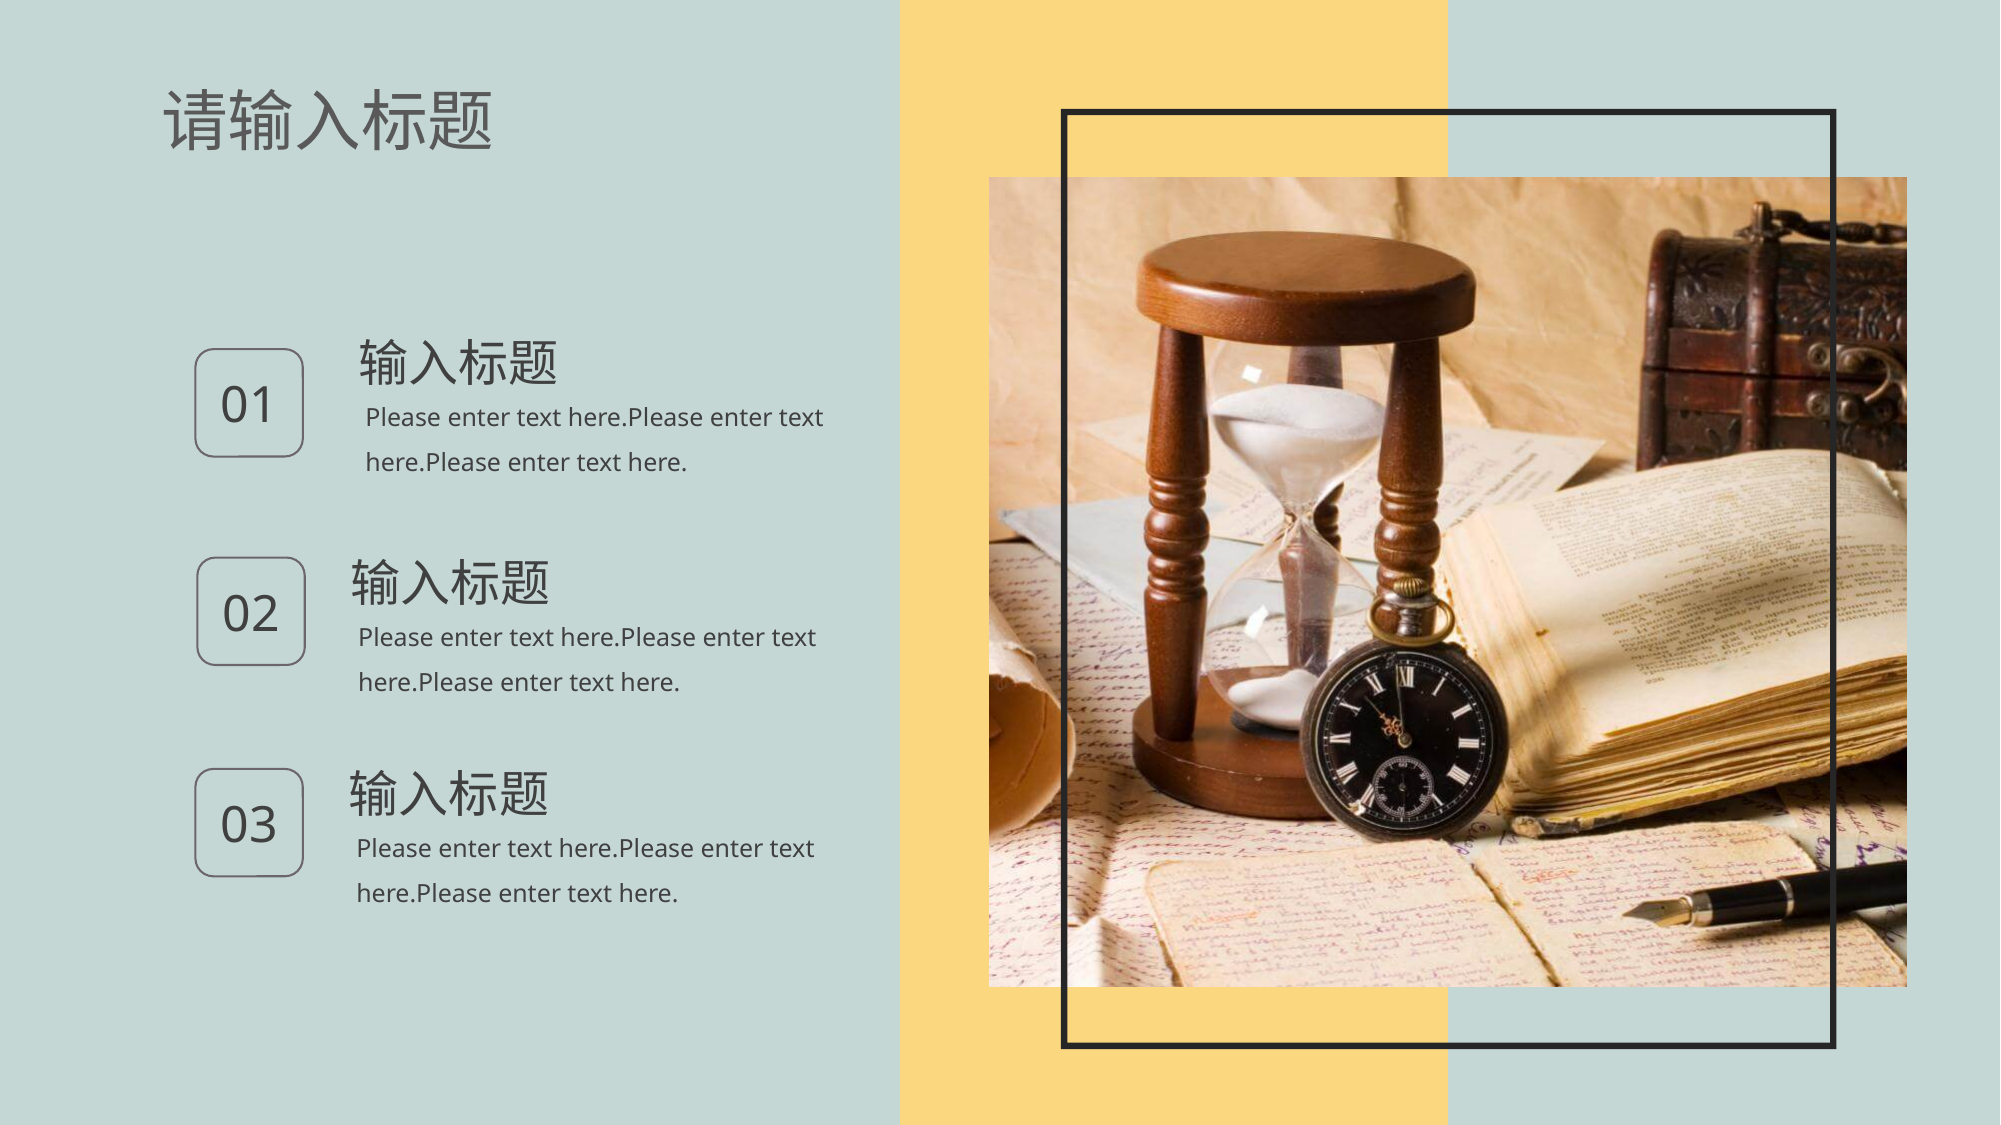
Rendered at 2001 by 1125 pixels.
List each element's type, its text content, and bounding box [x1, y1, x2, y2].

text_box Please enter text here.Please enter text here.Please enter text here. [341, 810, 893, 916]
text_box 请输入标题 [146, 71, 510, 167]
picture [989, 177, 1907, 987]
text_box 输入标题 [343, 324, 680, 399]
text_box 02 [196, 556, 306, 667]
text_box Please enter text here.Please enter text here.Please enter text here. [343, 599, 895, 704]
text_box 输入标题 [336, 544, 785, 619]
text_box Please enter text here.Please enter text here.Please enter text here. [350, 379, 899, 484]
text_box [1060, 108, 1837, 177]
text_box [1060, 987, 1837, 1050]
text_box [899, 0, 1449, 1125]
text_box 输入标题 [334, 755, 783, 831]
text_box 01 [194, 348, 304, 458]
text_box 03 [194, 767, 304, 878]
